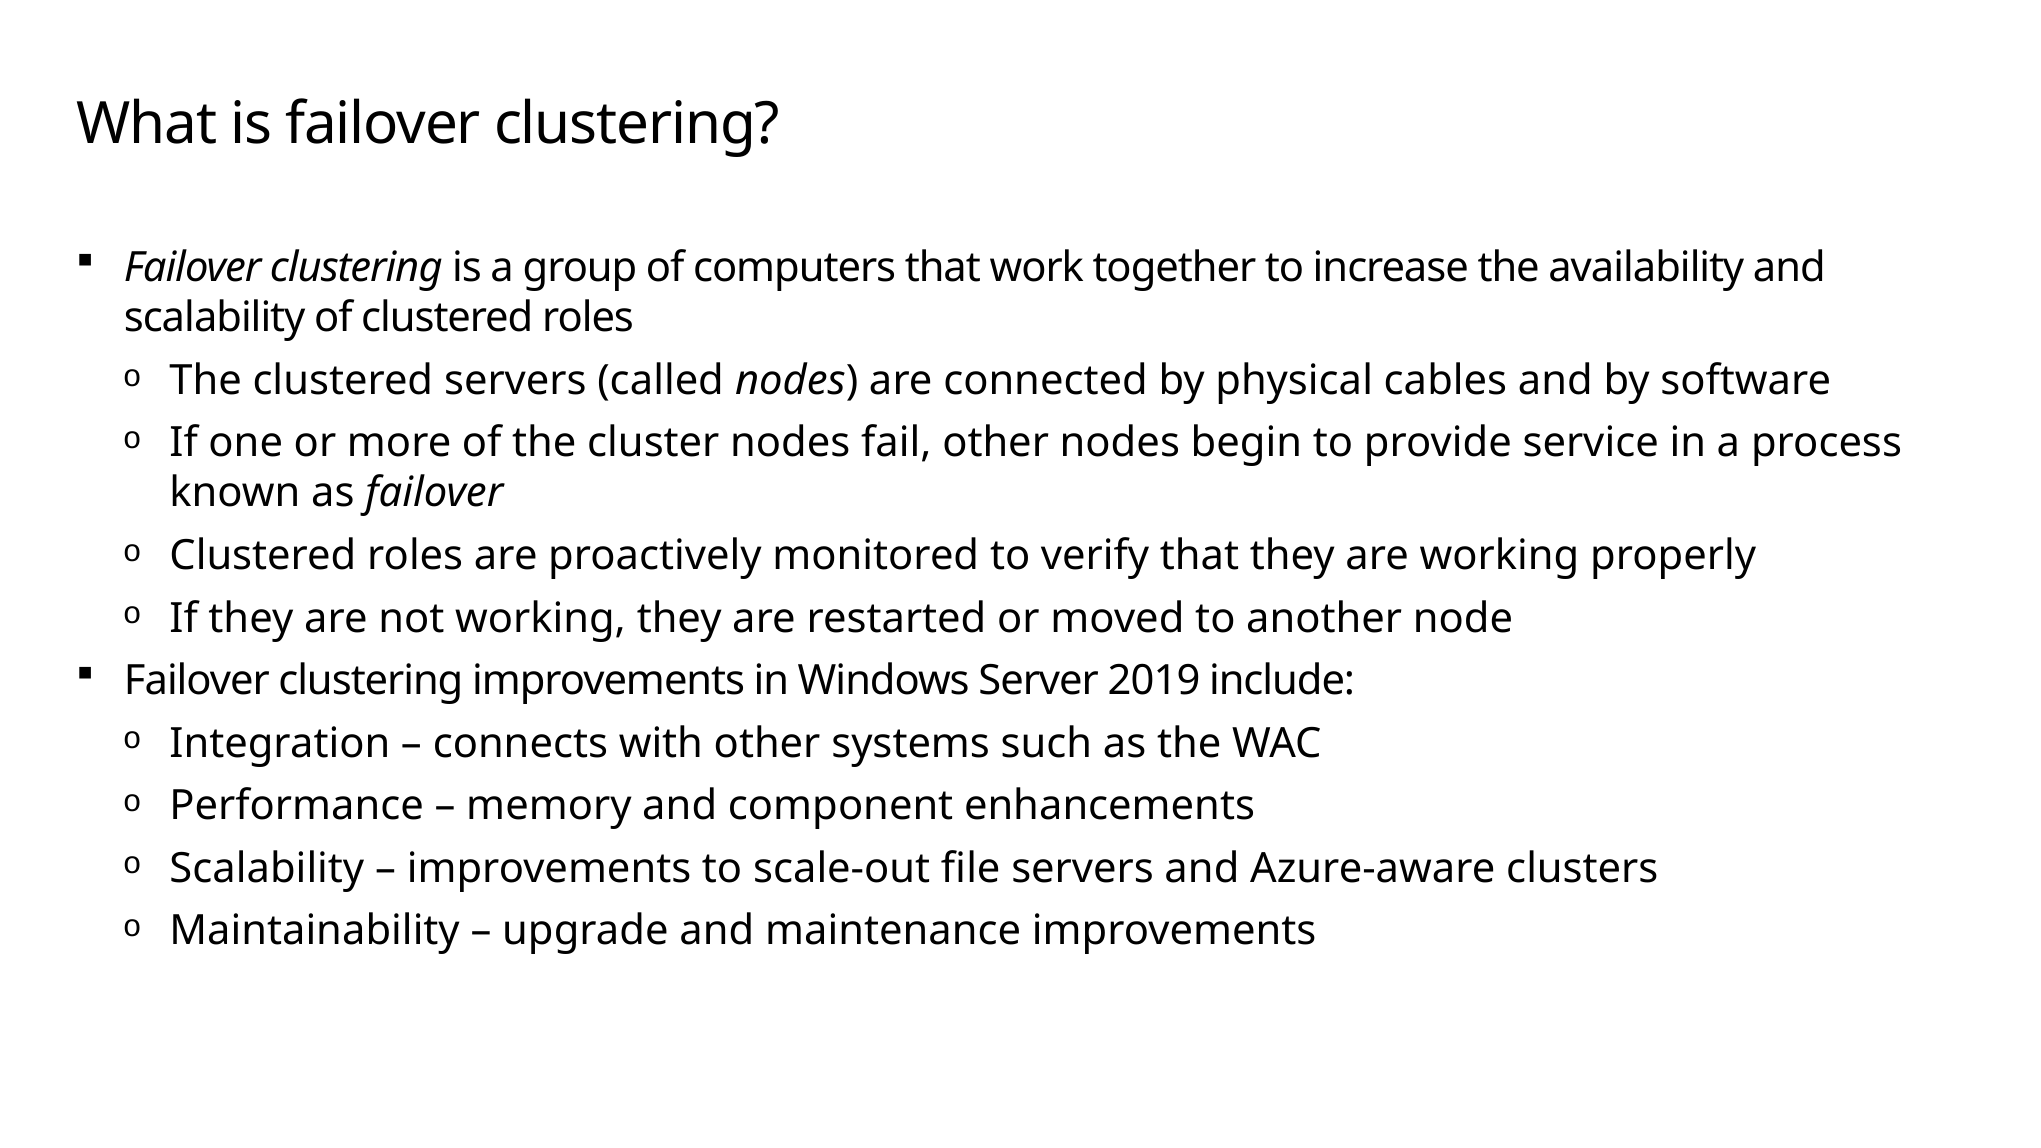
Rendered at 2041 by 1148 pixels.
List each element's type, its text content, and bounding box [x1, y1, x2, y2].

list Failover clustering is a group of computers that work together to increase the availability and scalability of clustered roles The clustered servers (called nodes) are connected by physical cables and by software If one or more of the cluster nodes fail, other nodes begin to provide service in a process known as failover Clustered roles are proactively monitored to verify that they are working properly If they are not working, they are restarted or moved to another node Failover clustering improvements in Windows Server 2019 include: Integration – connects with other systems such as the WAC Performance – memory and component enhancements Scalability – improvements to scale-out file servers and Azure-aware clusters Maintainability – upgrade and maintenance improvements [76, 240, 1970, 1074]
title What is failover clustering? [76, 93, 1968, 161]
